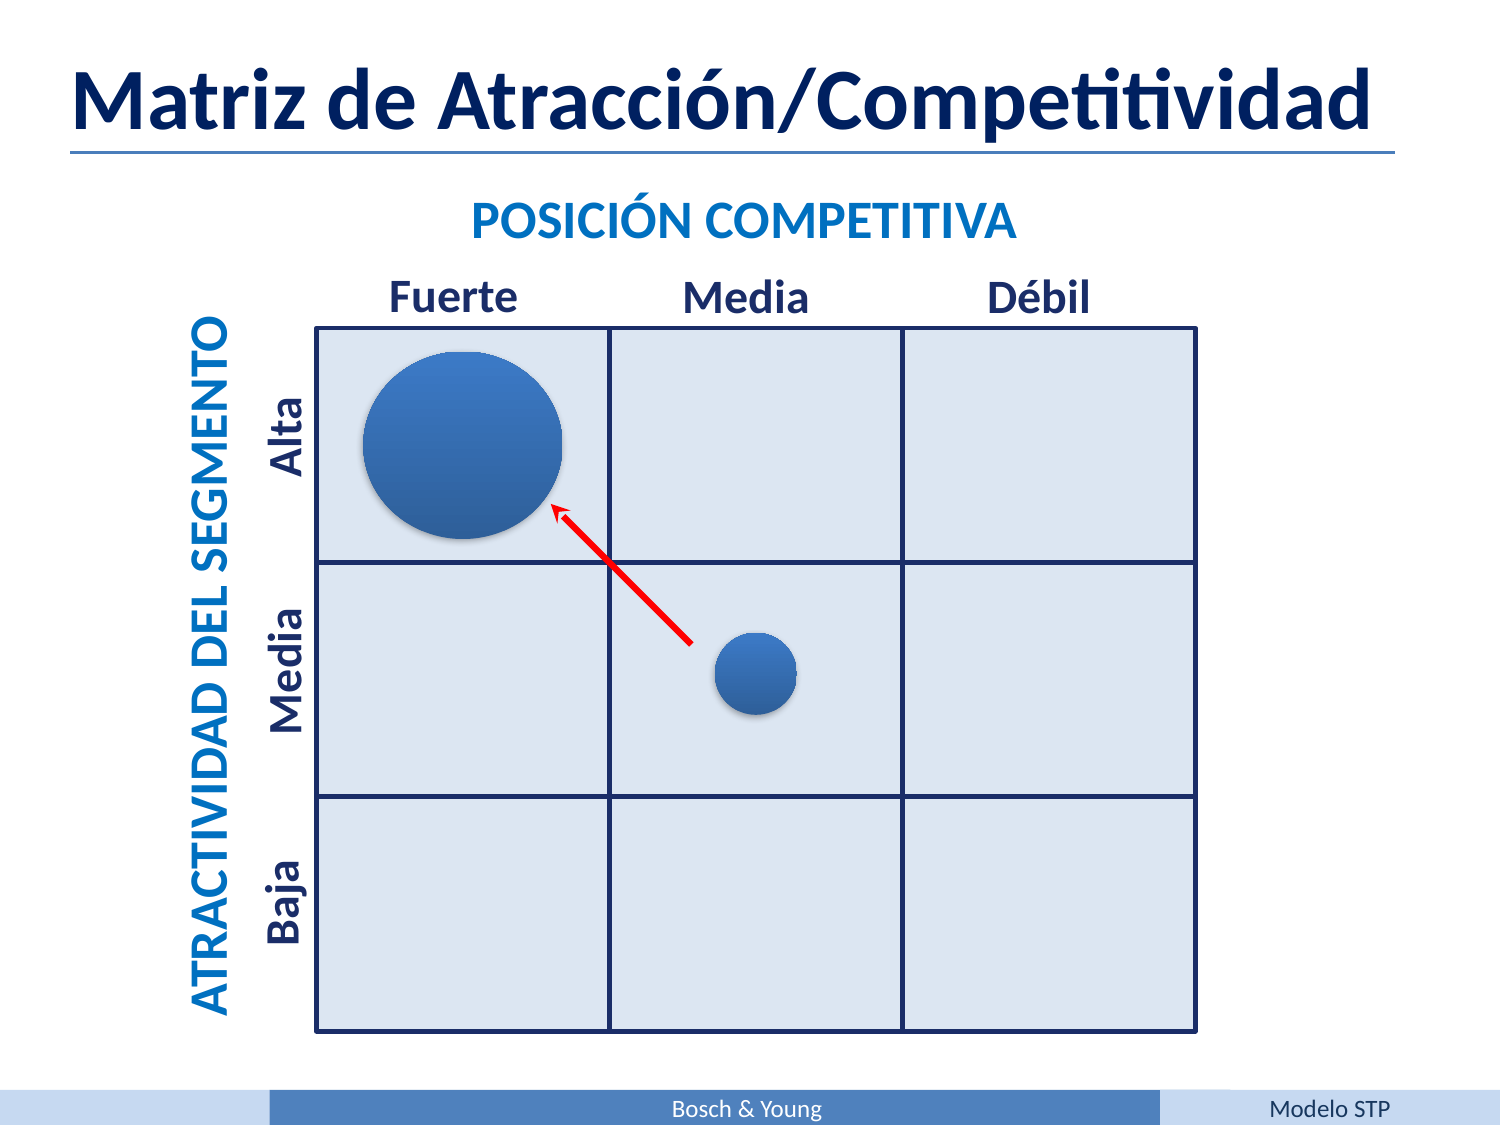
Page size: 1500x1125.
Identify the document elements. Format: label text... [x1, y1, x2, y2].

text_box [242, 339, 320, 962]
text_box Modelo STP [1158, 1088, 1500, 1125]
text_box Bosch & Young [272, 1088, 1158, 1125]
text_box [0, 1088, 272, 1125]
text_box Matriz de Atracción/Competitividad [46, 35, 1418, 155]
text_box POSICIÓN COMPETITIVA [457, 176, 1125, 255]
text_box ATRACTIVIDAD DEL SEGMENTO [165, 269, 245, 1032]
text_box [550, 503, 692, 645]
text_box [316, 327, 1196, 1032]
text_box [374, 257, 1149, 332]
